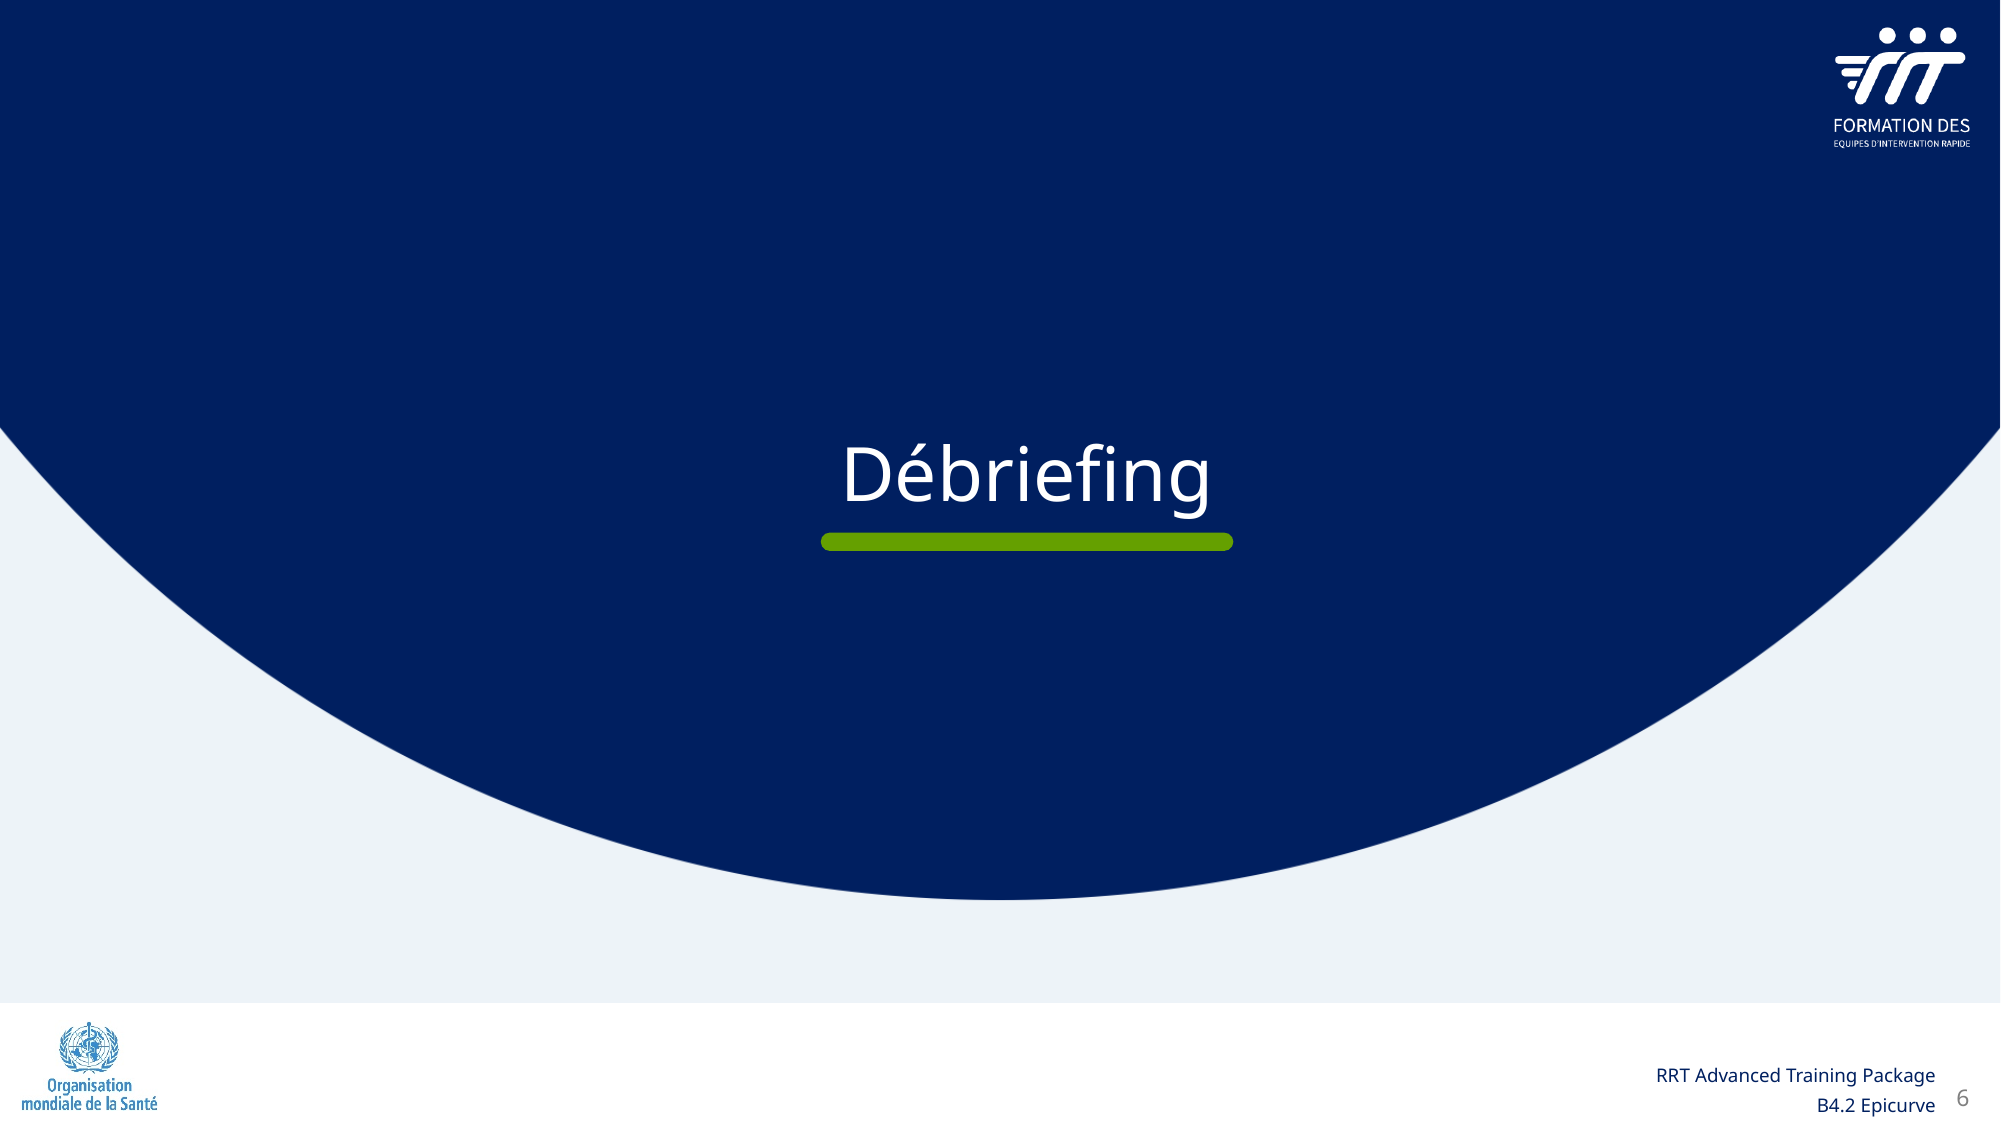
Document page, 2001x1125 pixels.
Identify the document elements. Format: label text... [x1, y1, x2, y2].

list Débriefing [95, 322, 1959, 631]
picture [20, 1020, 158, 1111]
picture [0, 0, 2001, 1003]
